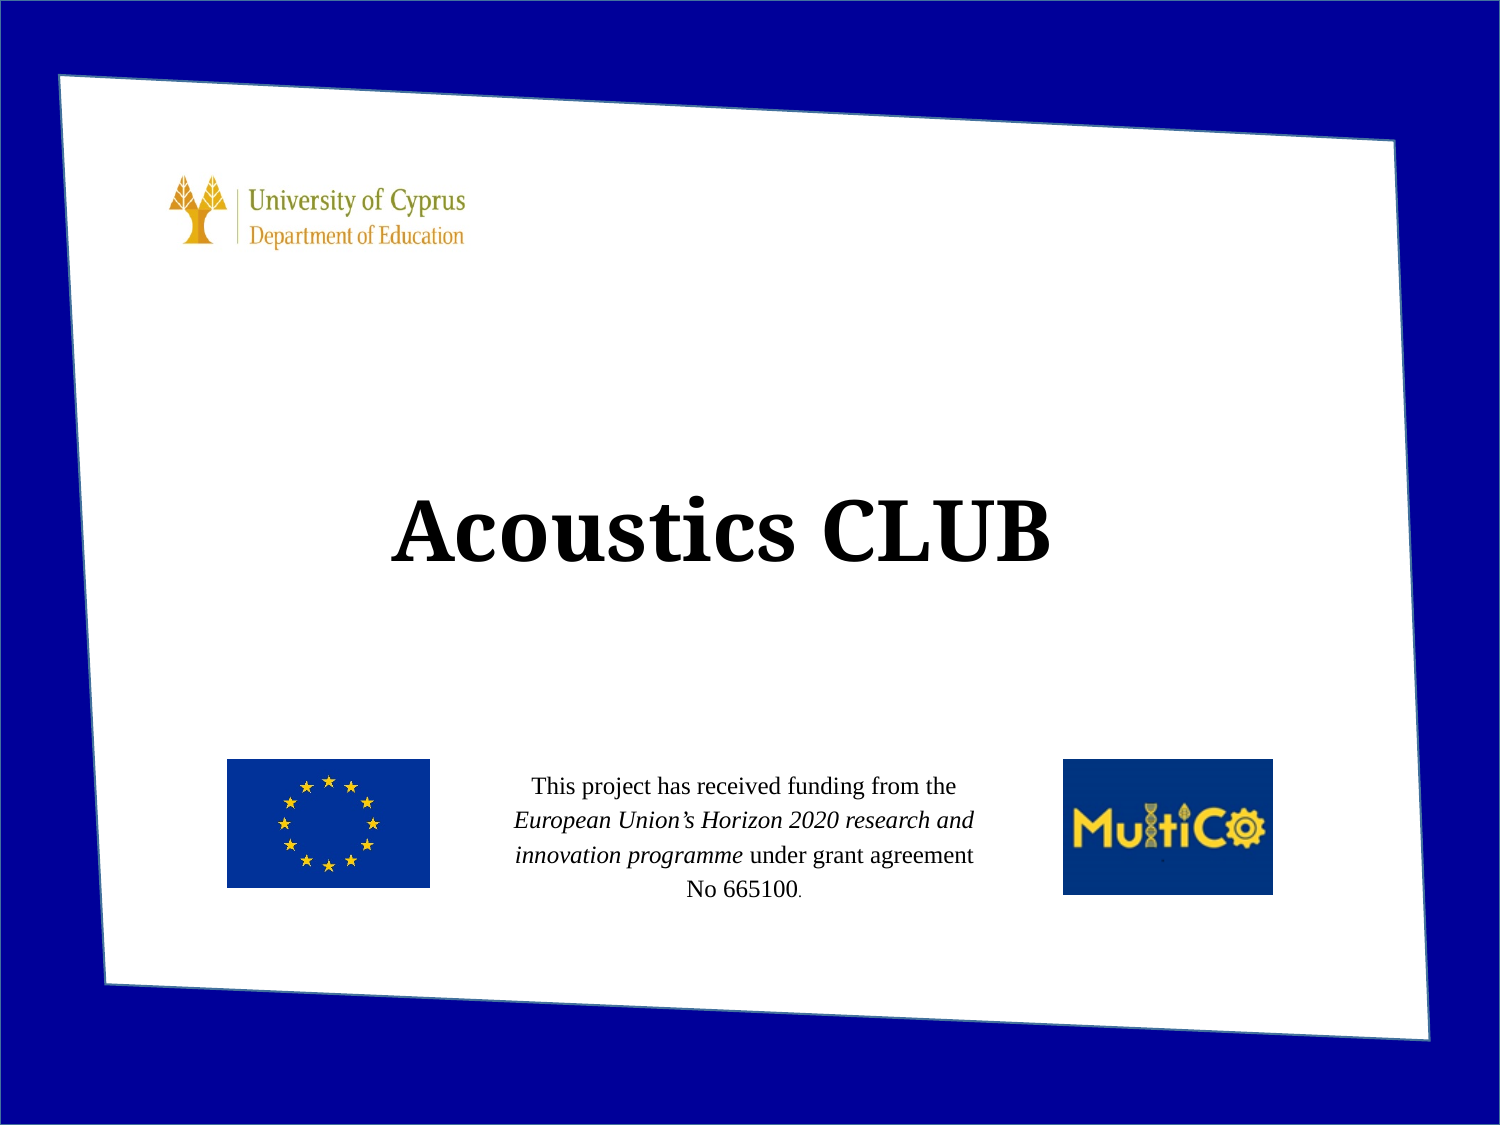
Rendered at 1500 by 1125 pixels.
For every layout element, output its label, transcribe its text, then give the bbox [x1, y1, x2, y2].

title Acoustics CLUB [159, 394, 1285, 689]
picture [154, 158, 484, 278]
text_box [227, 759, 1273, 895]
text_box [0, 0, 1500, 1125]
